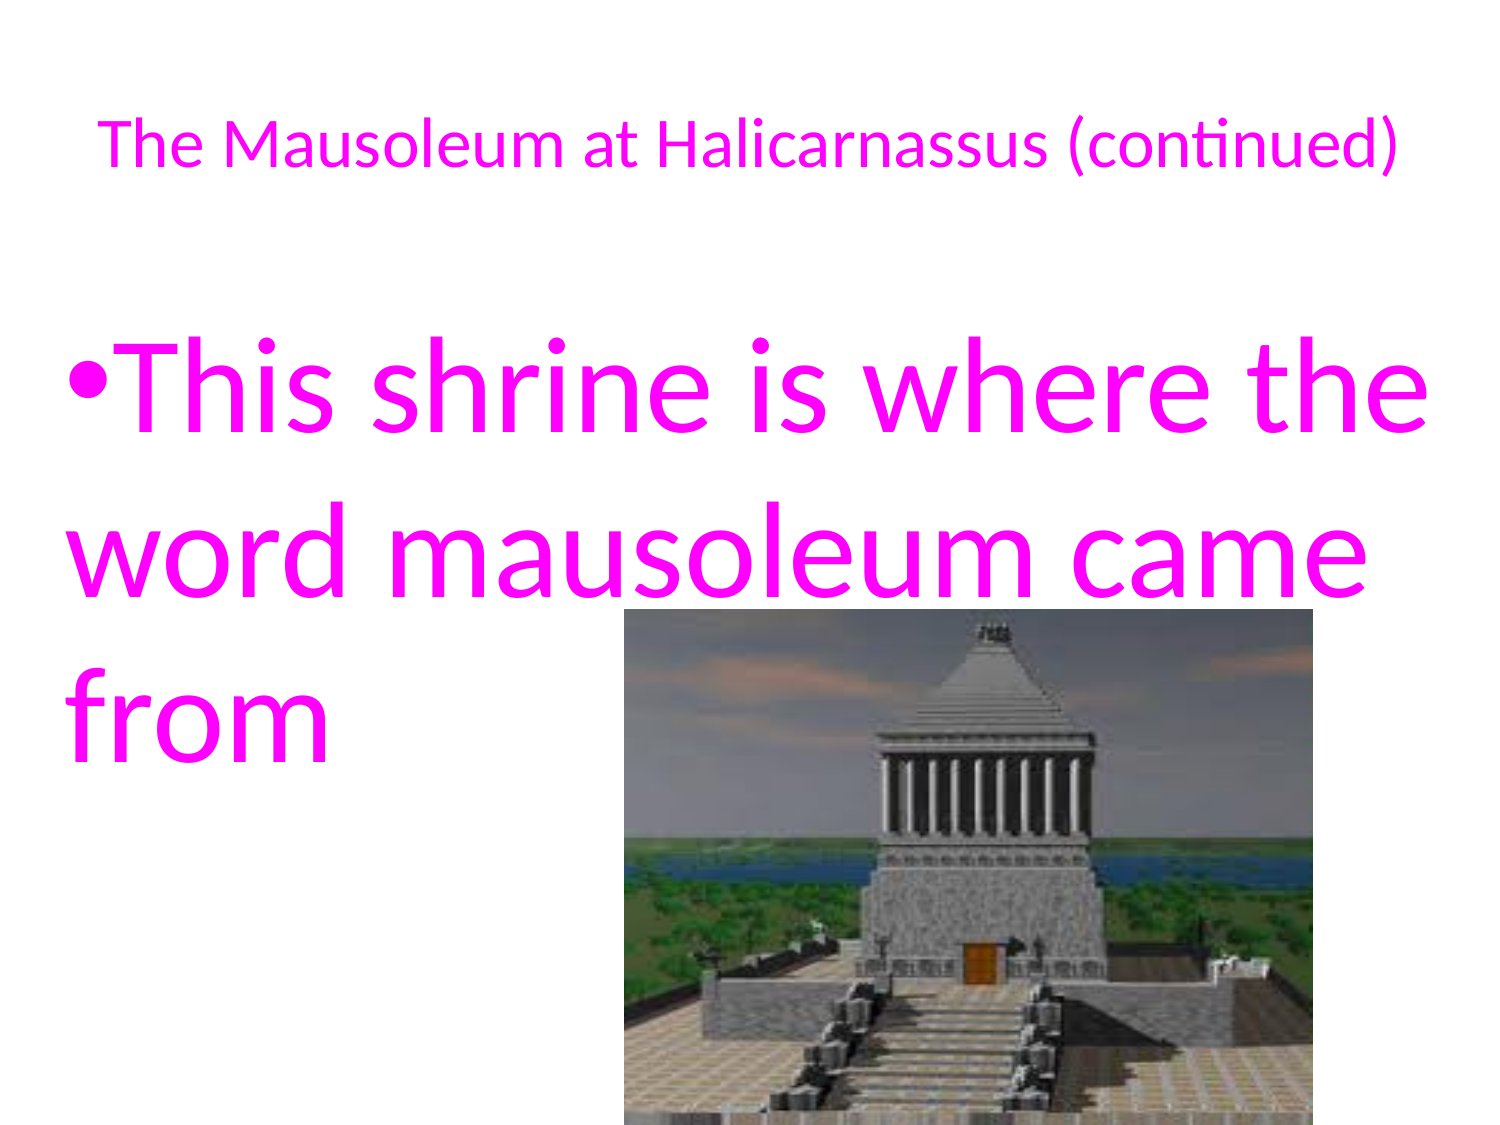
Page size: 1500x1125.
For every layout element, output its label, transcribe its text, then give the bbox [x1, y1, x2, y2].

text_box This shrine is where the word mausoleum came from [49, 287, 1463, 798]
title The Mausoleum at Halicarnassus (continued) [75, 45, 1425, 233]
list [624, 609, 1313, 1125]
